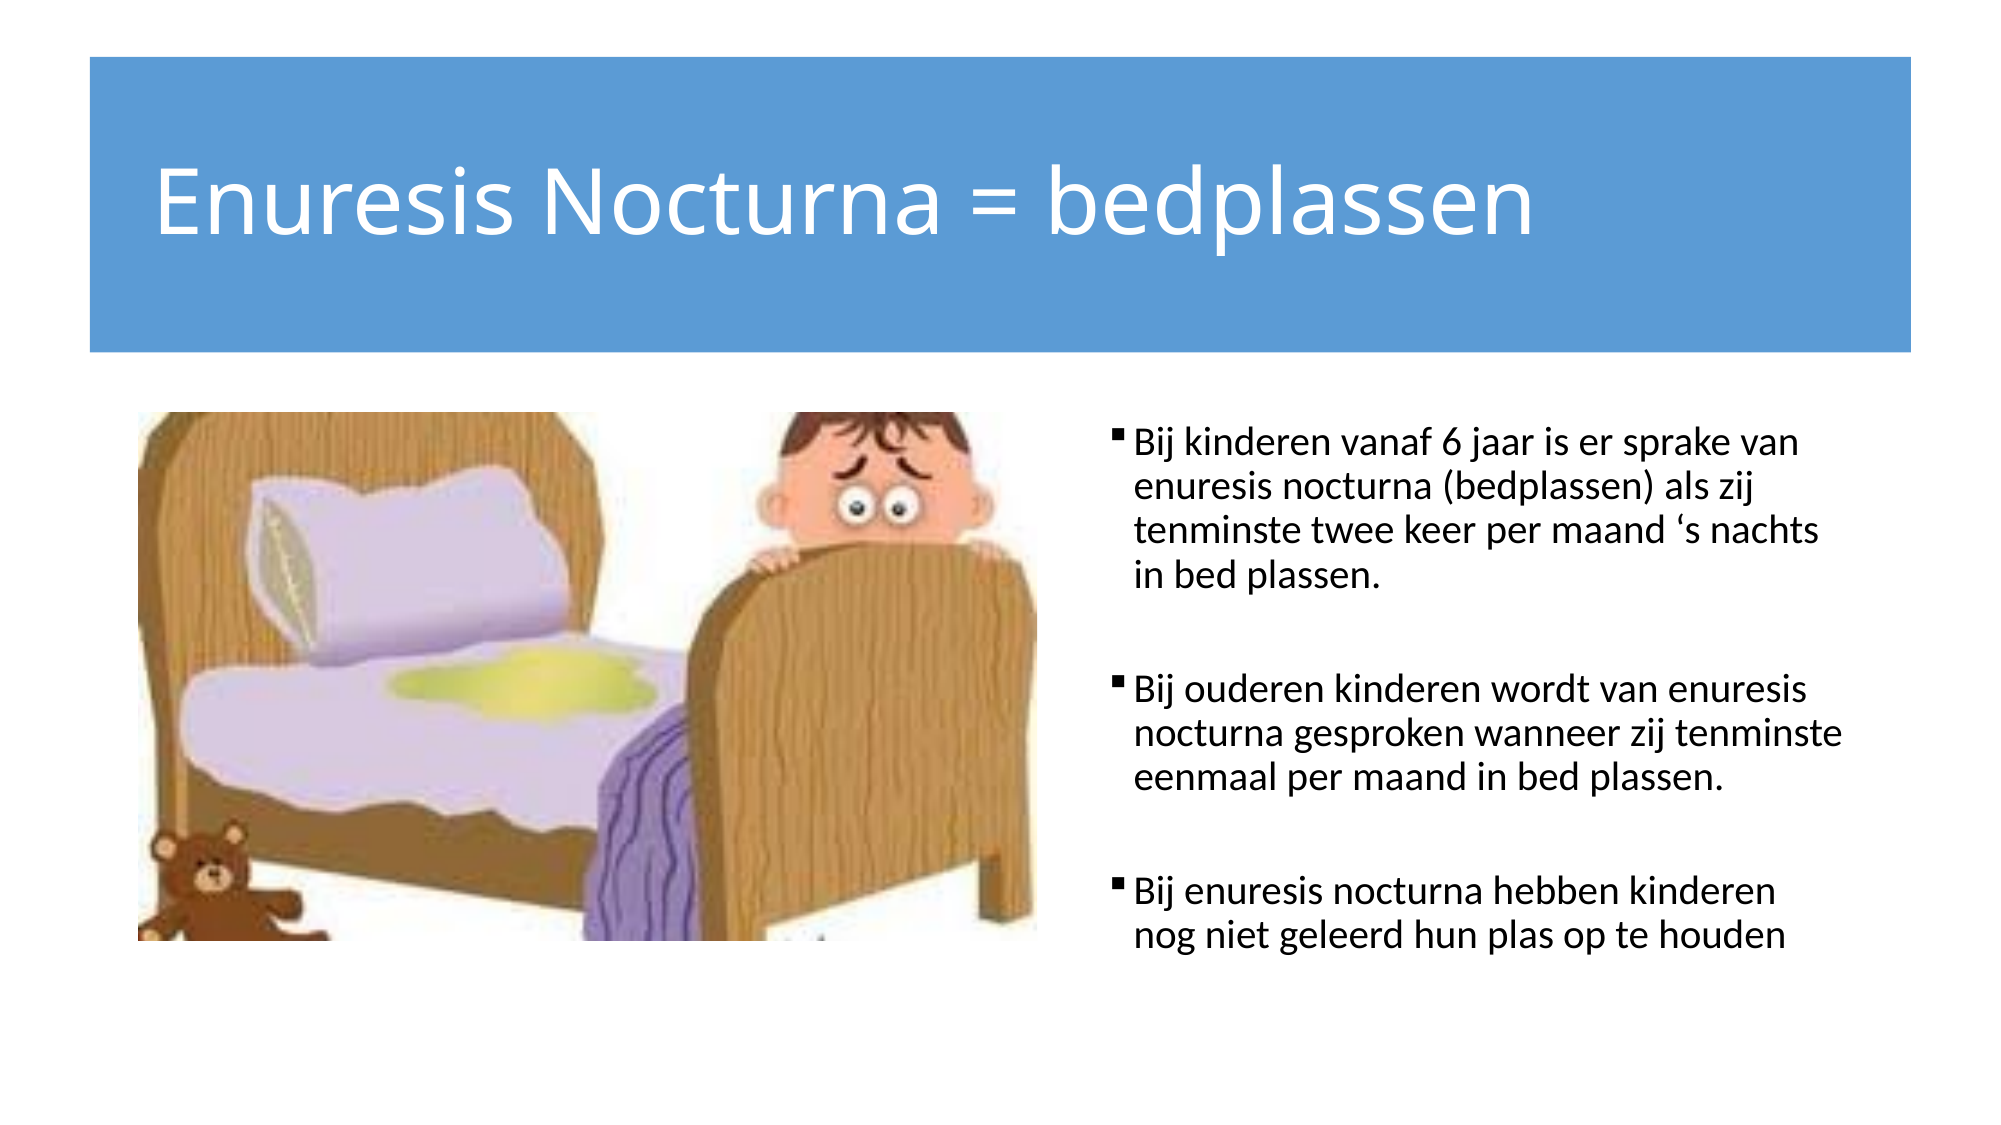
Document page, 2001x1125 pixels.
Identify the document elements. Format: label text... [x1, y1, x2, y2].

text_box [89, 56, 1912, 353]
title Enuresis Nocturna = bedplassen [137, 96, 1863, 314]
picture [137, 412, 1038, 941]
list Bij kinderen vanaf 6 jaar is er sprake van enuresis nocturna (bedplassen) als zij tenminste twee keer per maand ‘s nachts in bed plassen. Bij ouderen kinderen wordt van enuresis nocturna gesproken wanneer zij tenminste eenmaal per maand in bed plassen. Bij enuresis nocturna hebben kinderen nog niet geleerd hun plas op te houden [1093, 412, 1862, 1014]
